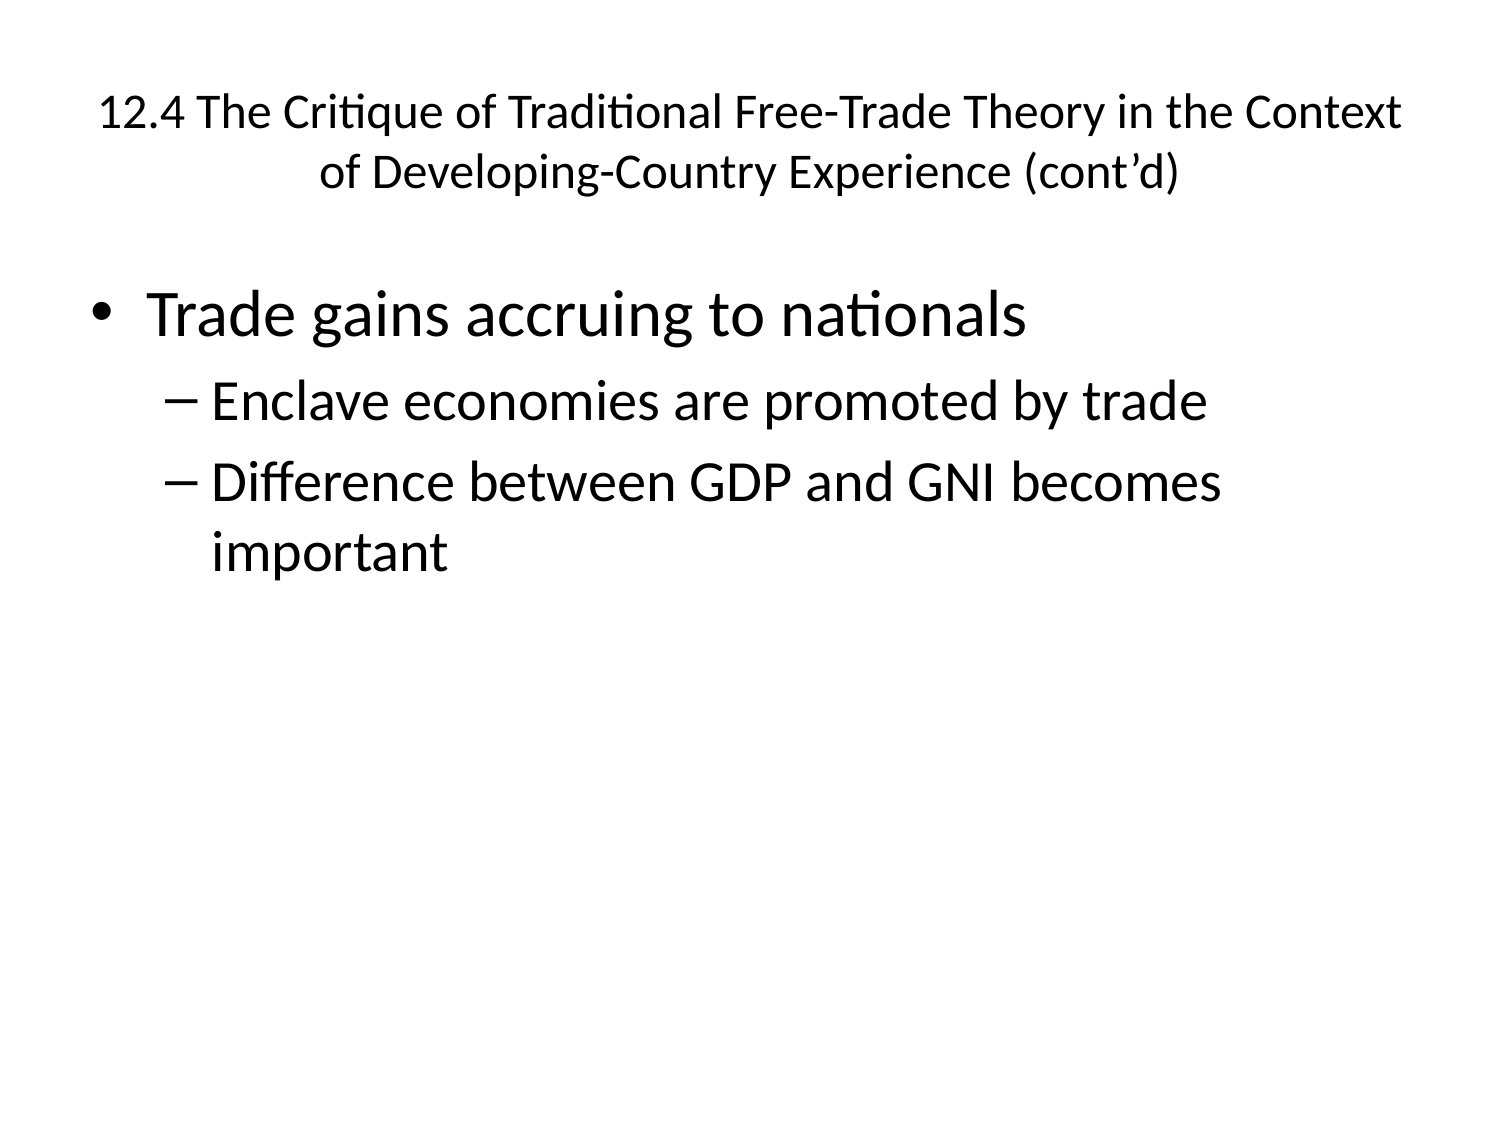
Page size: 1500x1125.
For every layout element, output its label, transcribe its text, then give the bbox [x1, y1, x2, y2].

list Trade gains accruing to nationals Enclave economies are promoted by trade Difference between GDP and GNI becomes important [75, 262, 1425, 1005]
title 12.4 The Critique of Traditional Free-Trade Theory in the Context of Developing-Country Experience (cont’d) [75, 45, 1425, 233]
